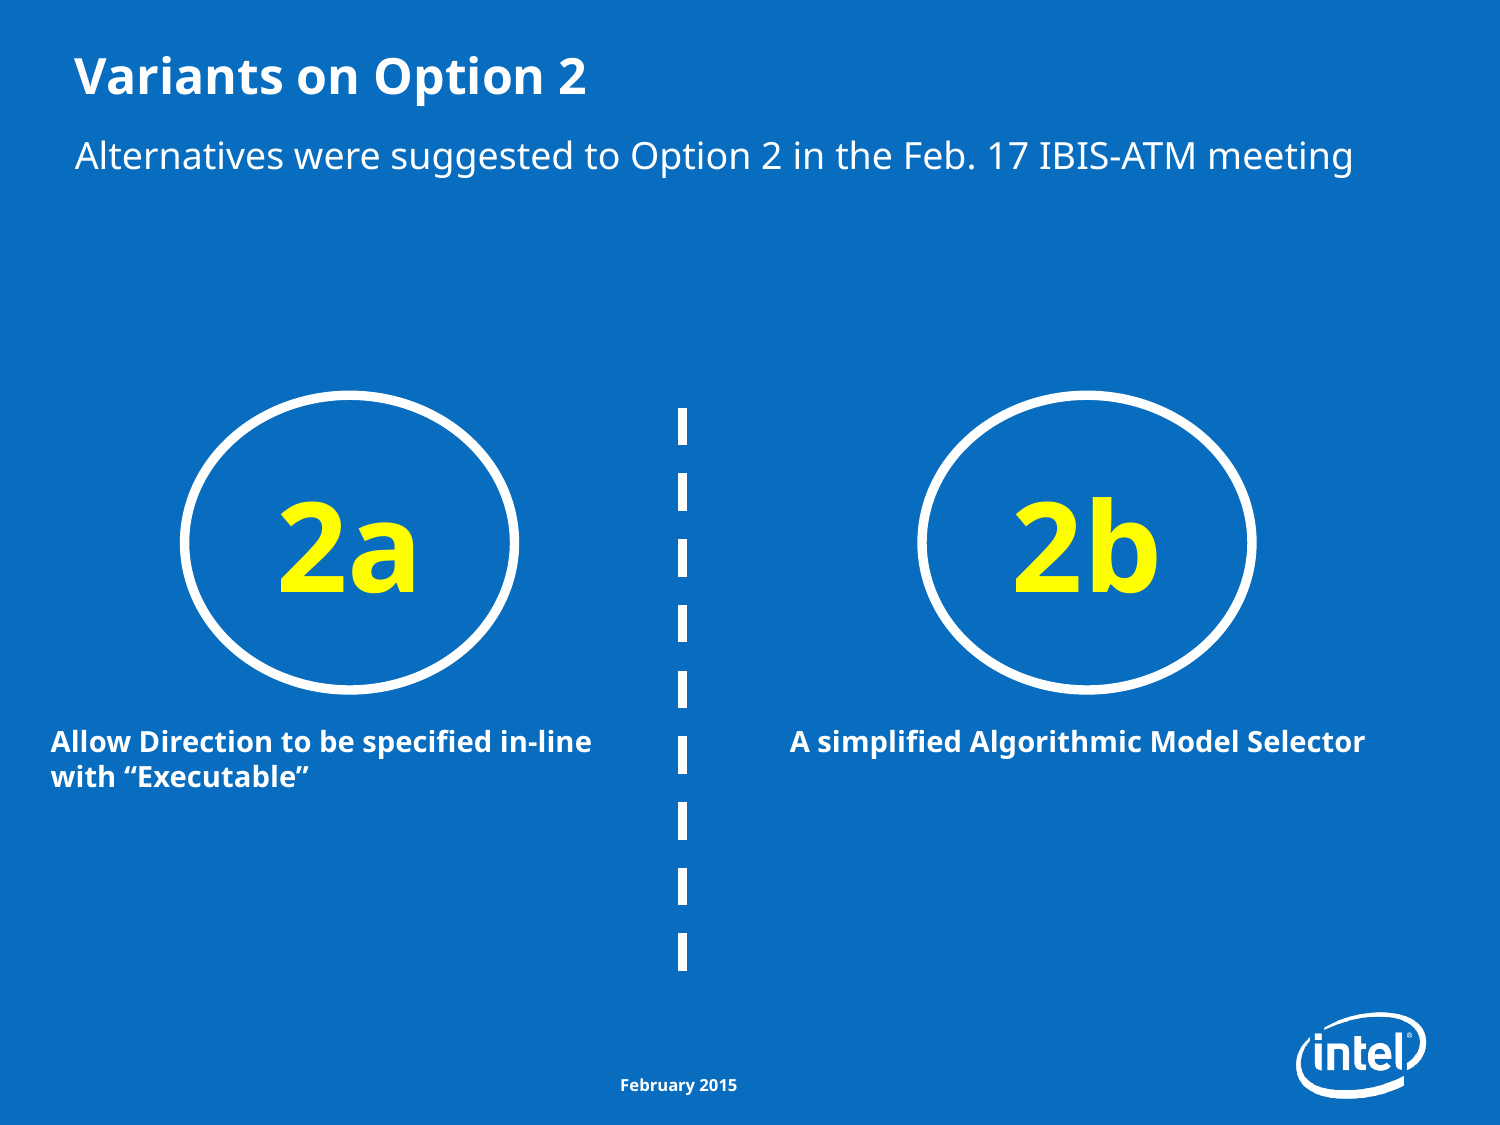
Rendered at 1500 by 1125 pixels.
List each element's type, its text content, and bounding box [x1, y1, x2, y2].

title Variants on Option 2 [74, 44, 1427, 131]
text_box Allow Direction to be specified in-line with “Executable” [35, 716, 664, 802]
list Alternatives were suggested to Option 2 in the Feb. 17 IBIS-ATM meeting [74, 131, 1427, 938]
footer February 2015 [290, 1074, 1067, 1125]
text_box 2b [922, 395, 1252, 691]
text_box A simplified Algorithmic Model Selector [775, 716, 1399, 802]
picture [1294, 1011, 1428, 1101]
text_box 2a [184, 395, 515, 691]
